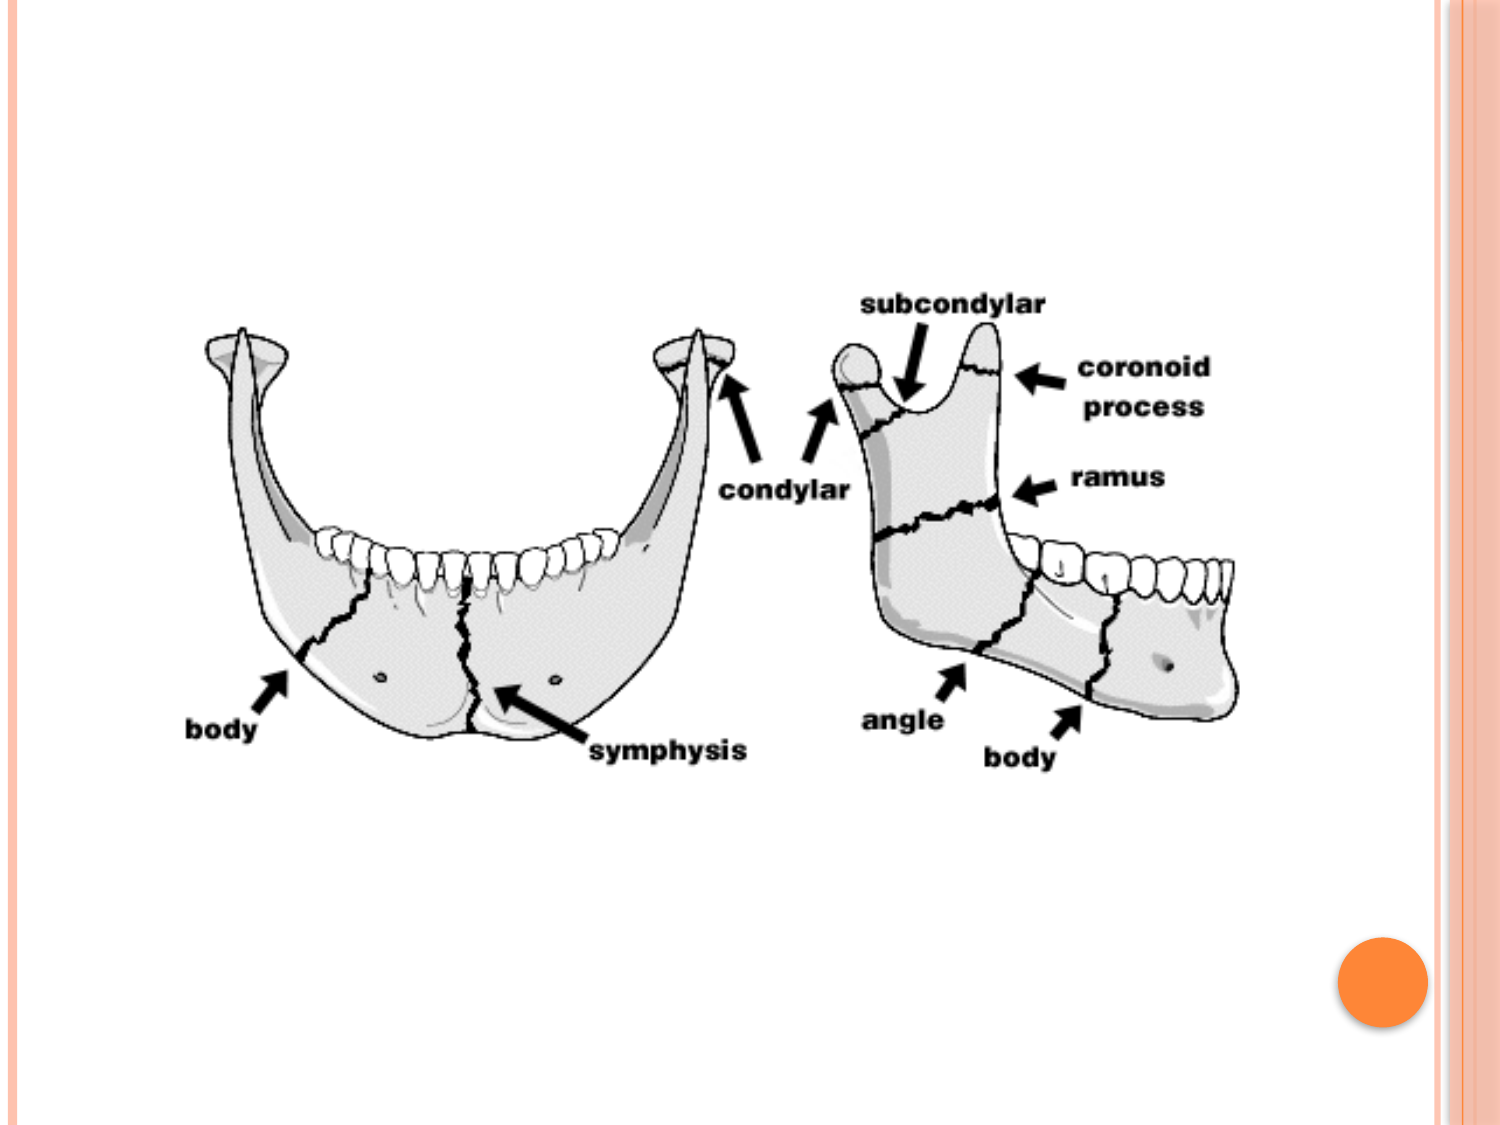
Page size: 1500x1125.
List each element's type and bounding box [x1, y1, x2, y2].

list [140, 280, 1317, 786]
